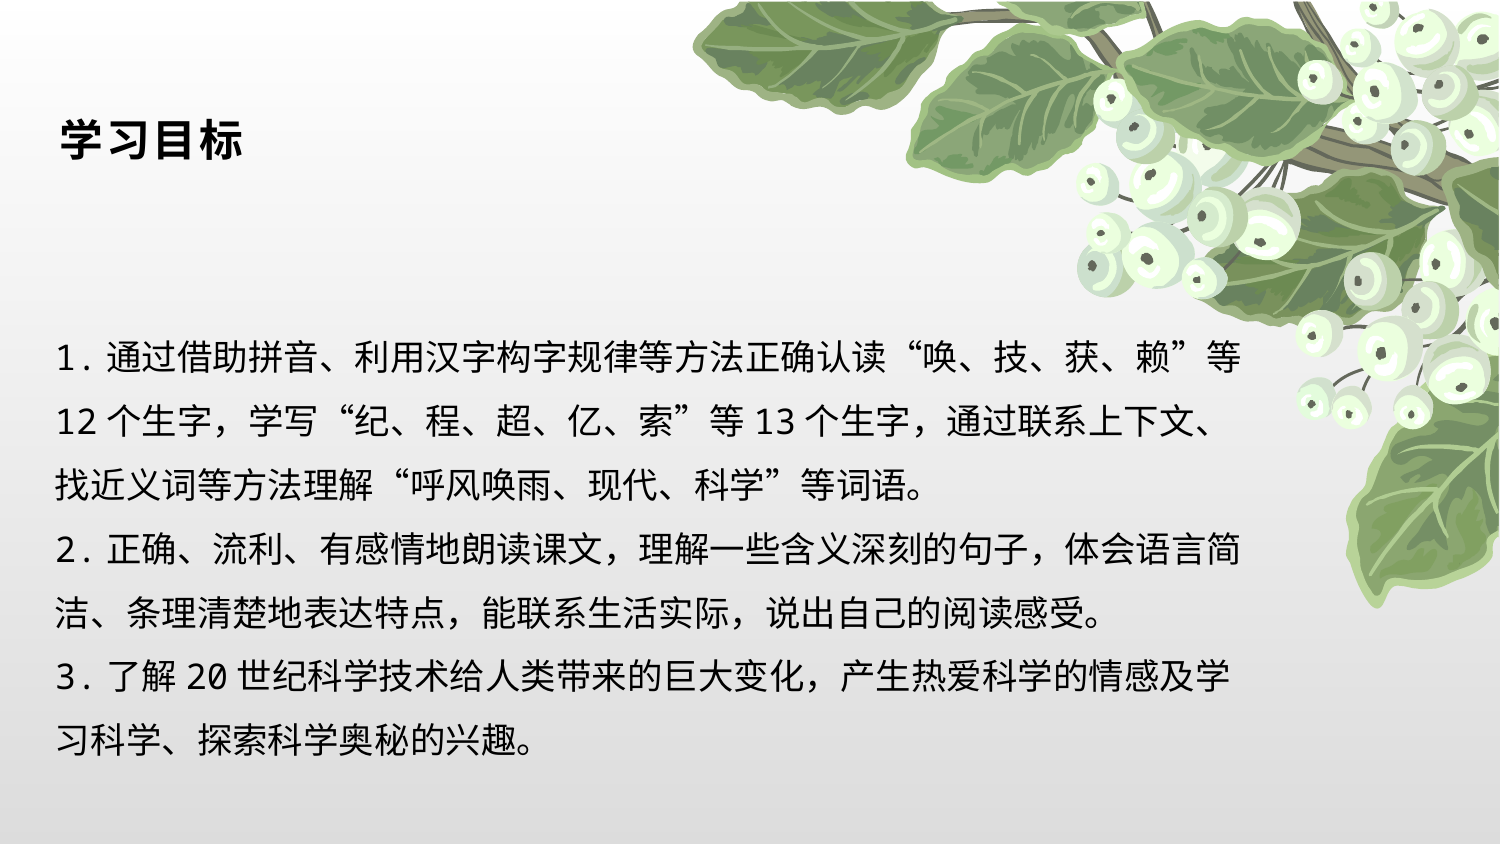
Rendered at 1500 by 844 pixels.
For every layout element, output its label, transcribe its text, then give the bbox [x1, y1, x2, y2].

picture [691, 0, 1500, 609]
title 学习目标 [46, 94, 691, 183]
text_box 1.通过借助拼音、利用汉字构字规律等方法正确认读“唤、技、获、赖”等12个生字，学写“纪、程、超、亿、索”等13个生字，通过联系上下文、找近义词等方法理解“呼风唤雨、现代、科学”等词语。 2.正确、流利、有感情地朗读课文，理解一些含义深刻的句子，体会语言简洁、条理清楚地表达特点，能联系生活实际，说出自己的阅读感受。 3.了解20世纪科学技术给人类带来的巨大变化，产生热爱科学的情感及学习科学、探索科学奥秘的兴趣。 [43, 308, 1274, 767]
